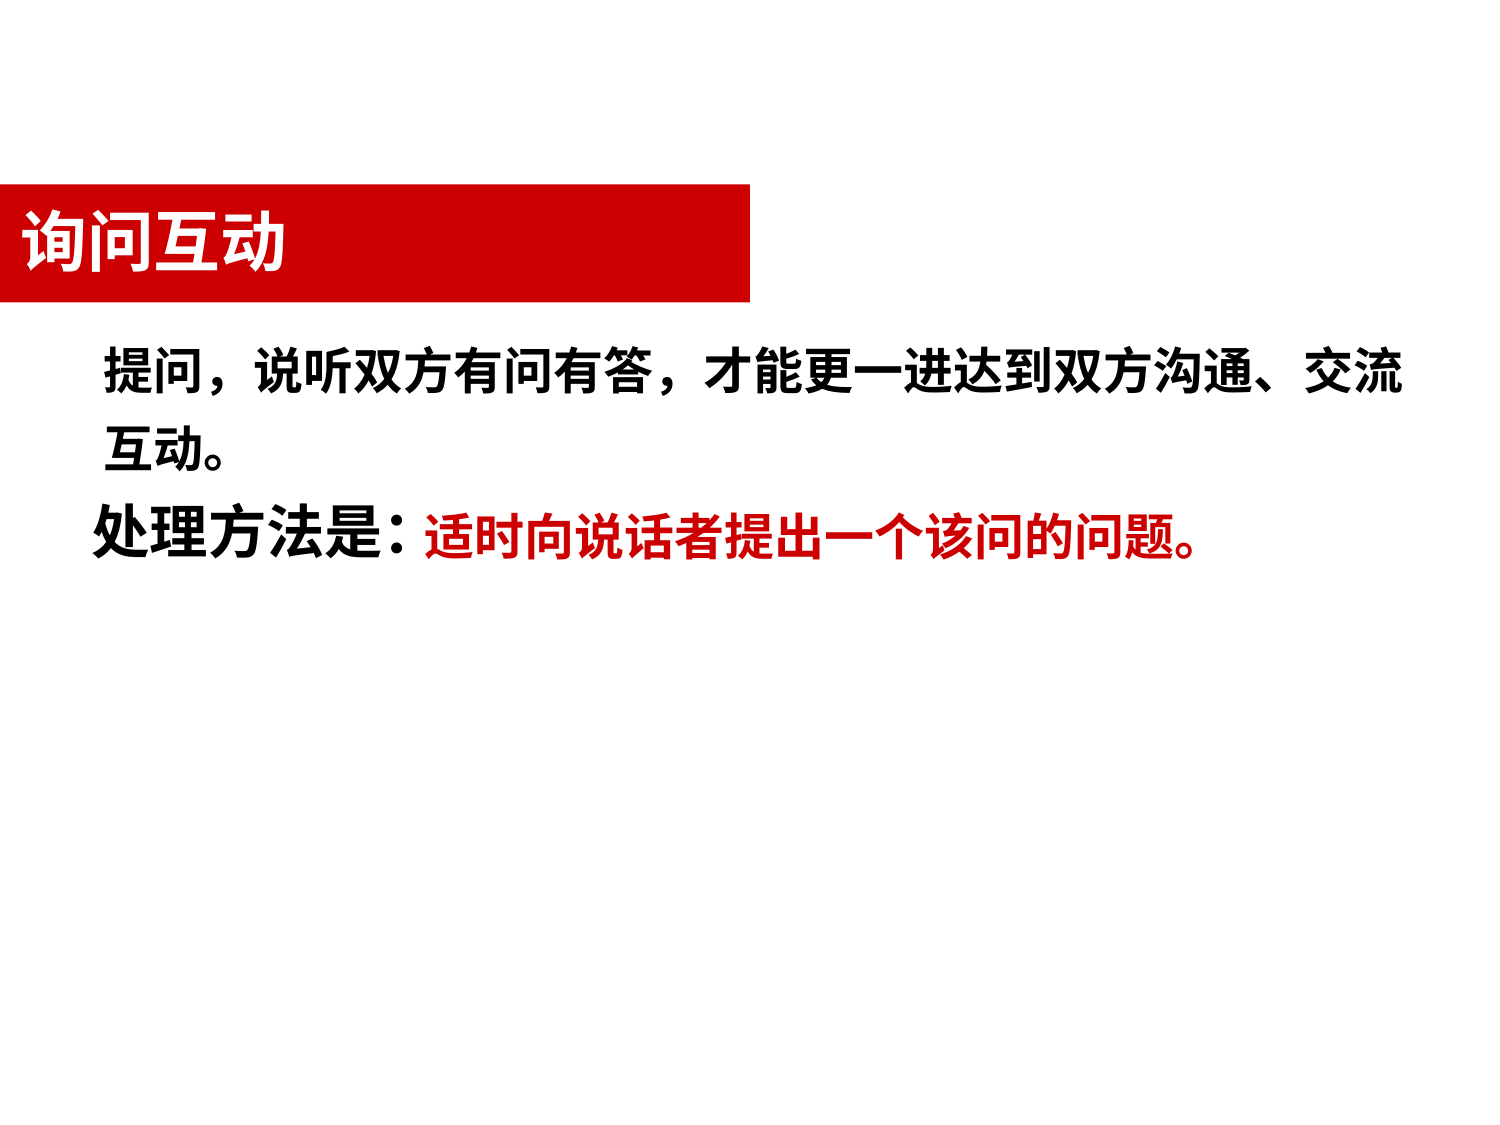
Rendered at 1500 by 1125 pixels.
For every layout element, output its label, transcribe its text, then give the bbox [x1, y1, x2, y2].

title 提问，说听双方有问有答，才能更一进达到双方沟通、交流互动。 [88, 314, 1459, 468]
text_box 处理方法是： [76, 487, 577, 573]
text_box [668, 184, 750, 303]
text_box 适时向说话者提出一个该问的问题。 [410, 468, 1329, 573]
text_box [0, 184, 5, 303]
text_box 询问互动 [5, 177, 668, 303]
